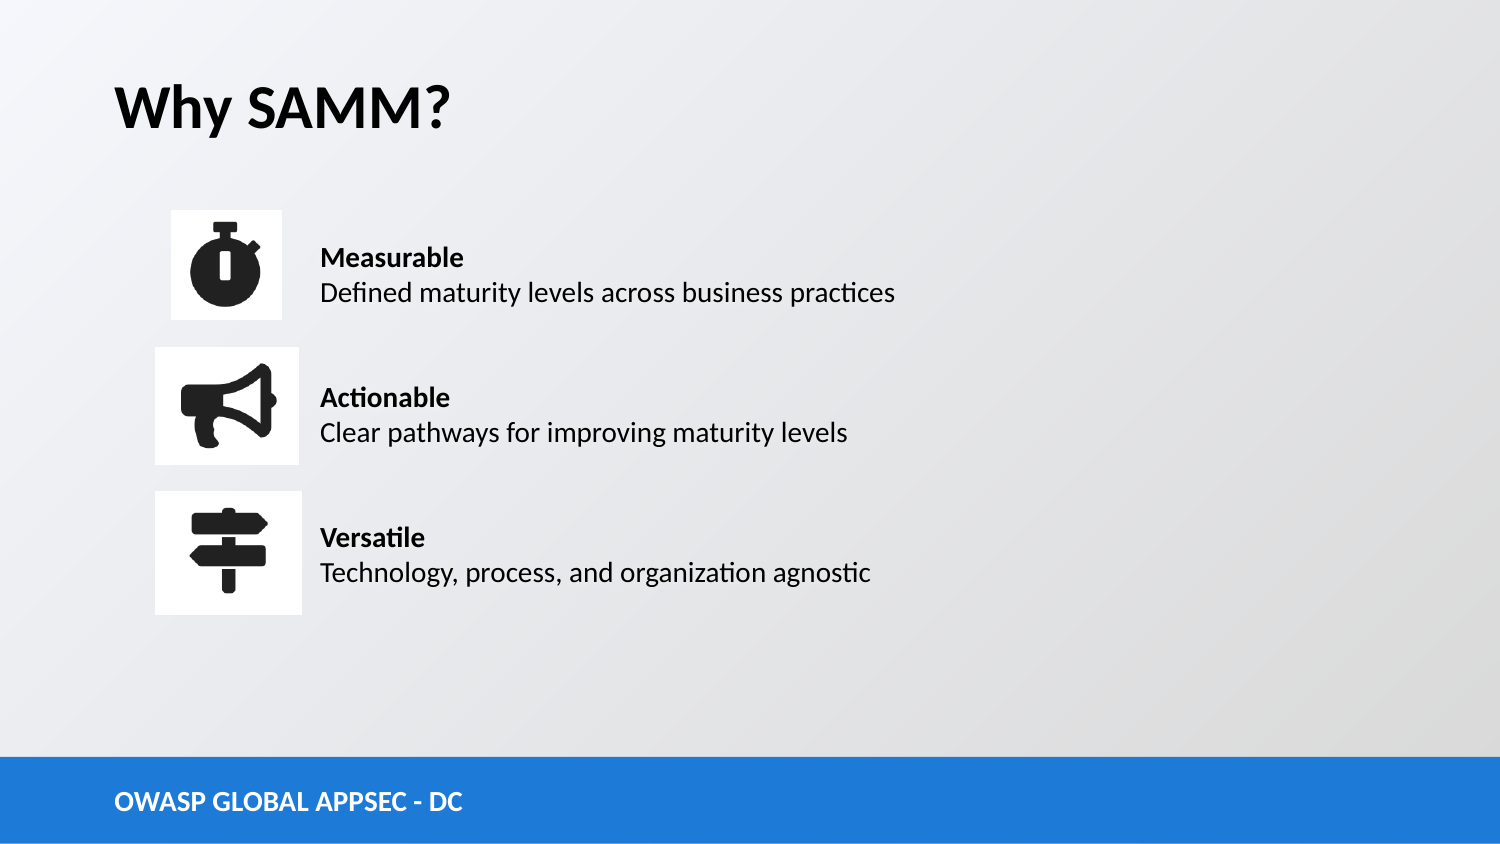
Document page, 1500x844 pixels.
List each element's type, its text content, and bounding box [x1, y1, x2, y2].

picture [154, 491, 302, 615]
picture [171, 210, 282, 321]
text_box Measurable Defined maturity levels across business practices Actionable Clear pathways for improving maturity levels Versatile Technology, process, and organization agnostic [155, 106, 1180, 738]
table_cell Architecture Validation [148, 102, 1186, 190]
title Why SAMM? [103, 26, 1397, 190]
picture [154, 346, 299, 465]
